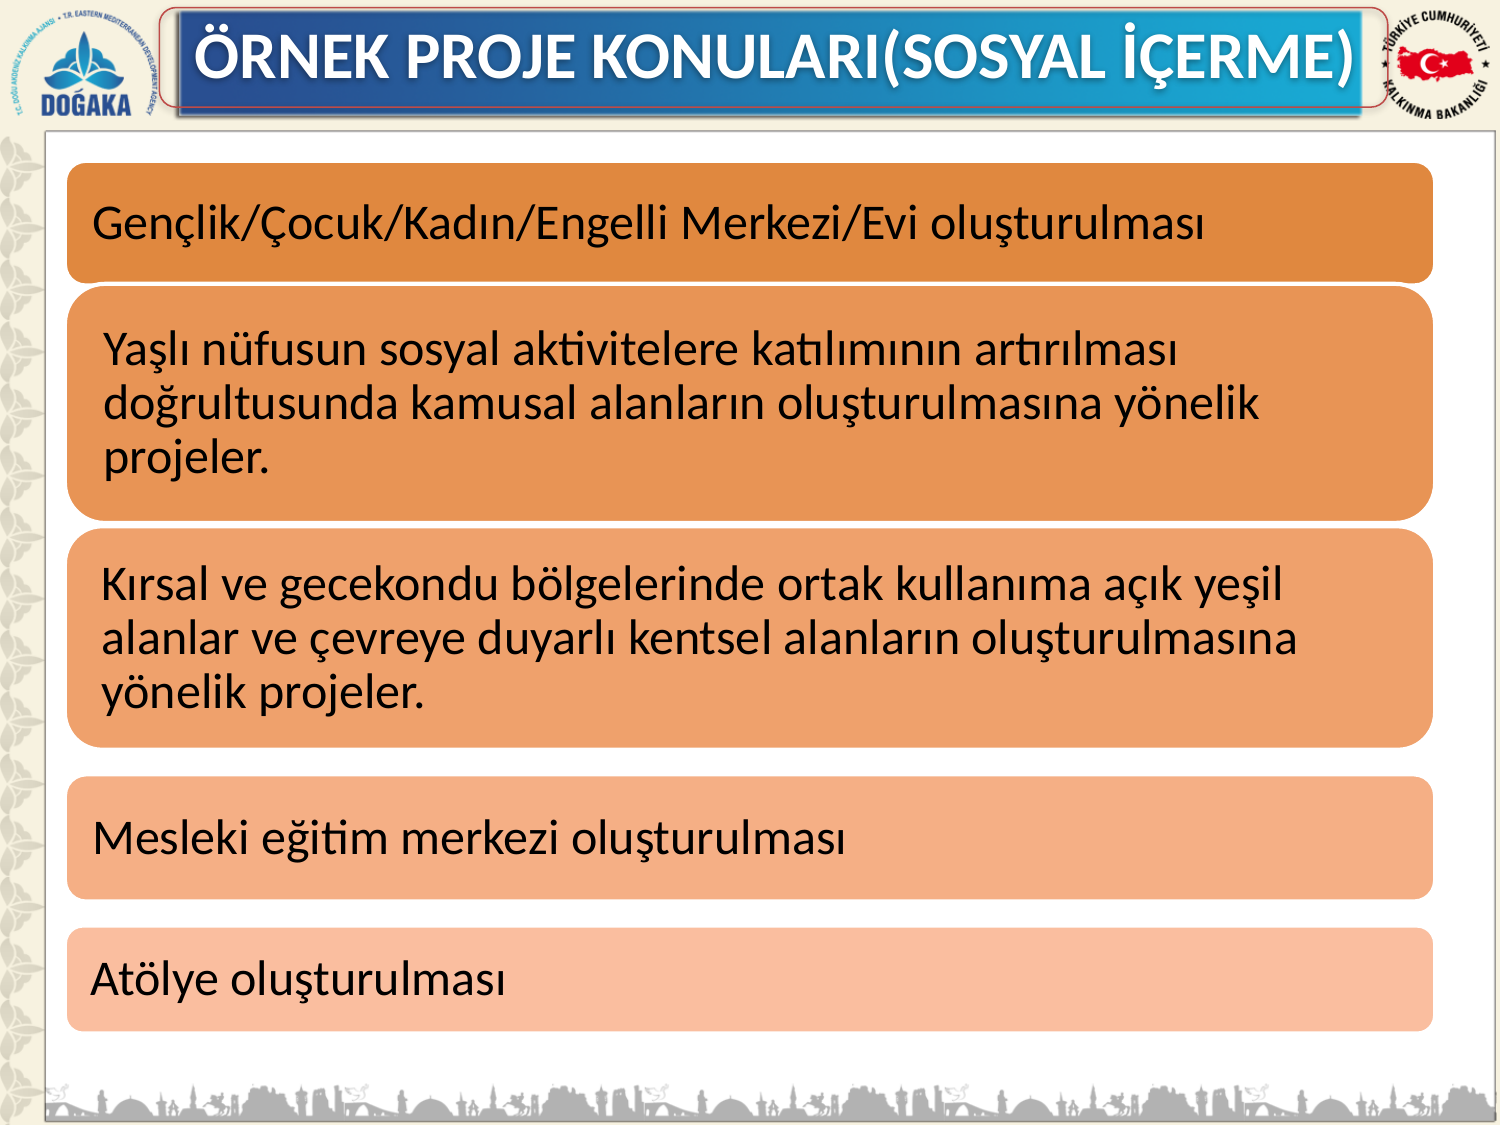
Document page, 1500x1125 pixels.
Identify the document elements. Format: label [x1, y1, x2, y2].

text_box [64, 160, 1436, 1047]
text_box [159, 0, 1389, 126]
picture [0, 0, 1500, 1125]
